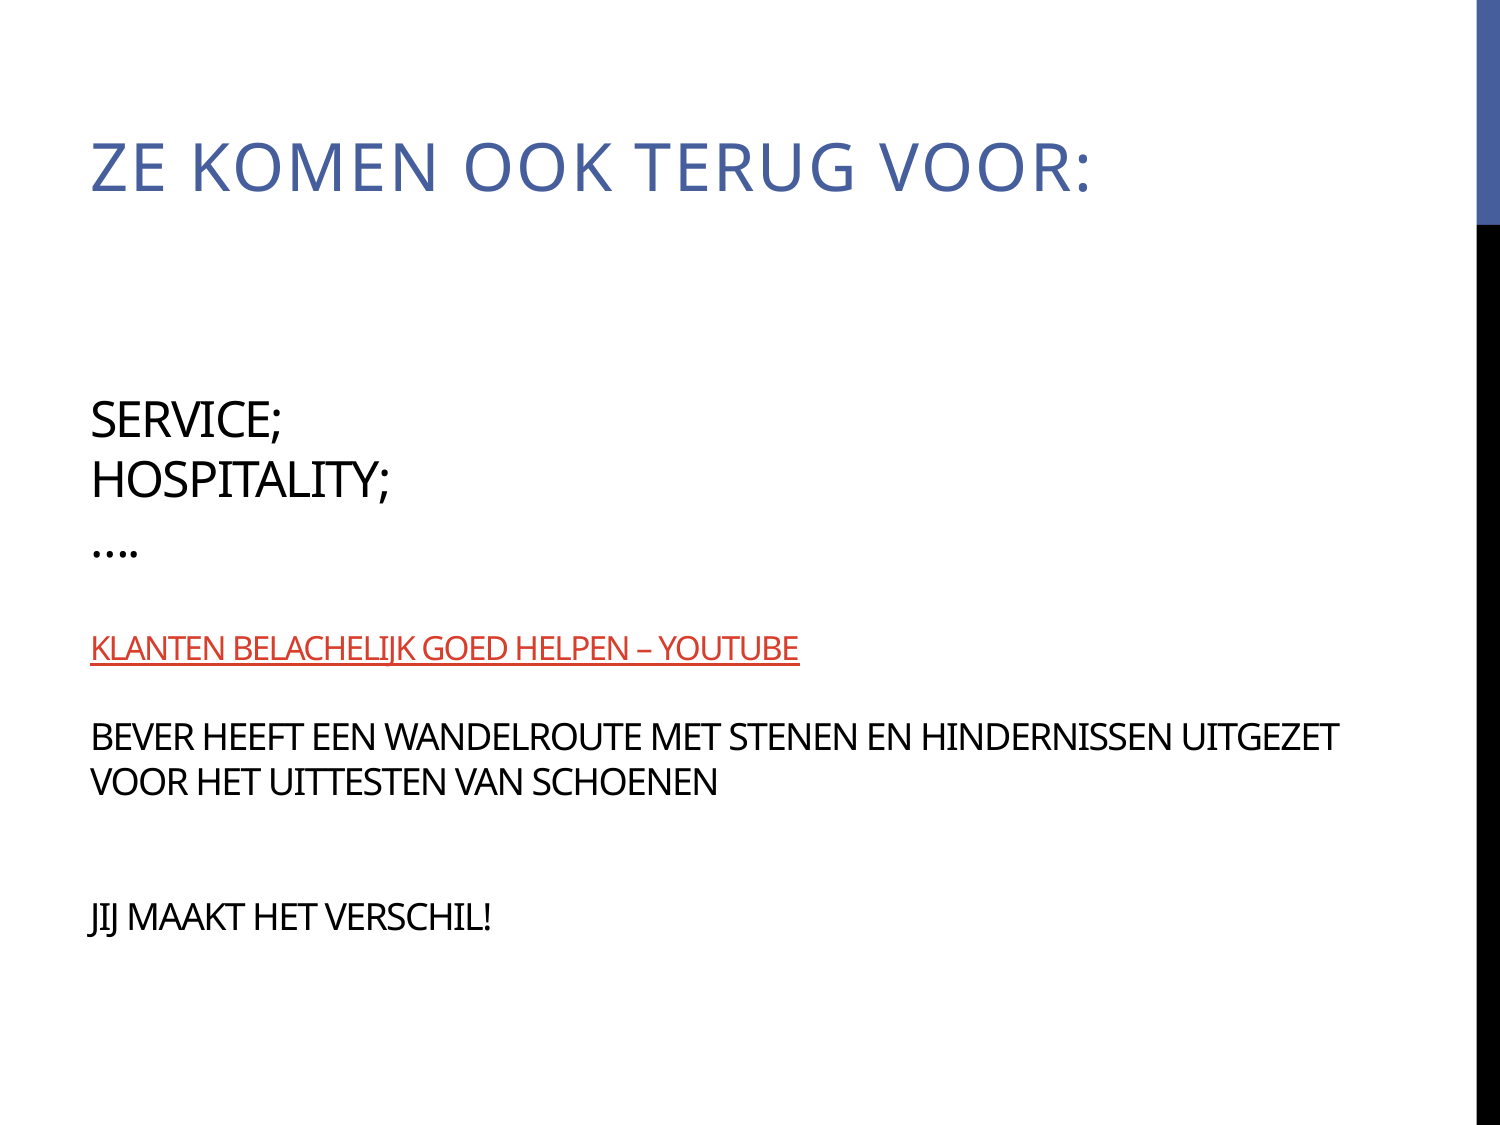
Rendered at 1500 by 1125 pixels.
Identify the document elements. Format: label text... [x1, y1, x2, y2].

list Ze komen ook terug voor: [75, 37, 1350, 213]
title Service; Hospitality; …. Klanten belachelijk goed helpen – YouTube Bever heeft een wandelroute met stenen en hindernissen uitgezet voor het uittesten van schoenen Jij maakt het verschil! [75, 237, 1436, 1088]
